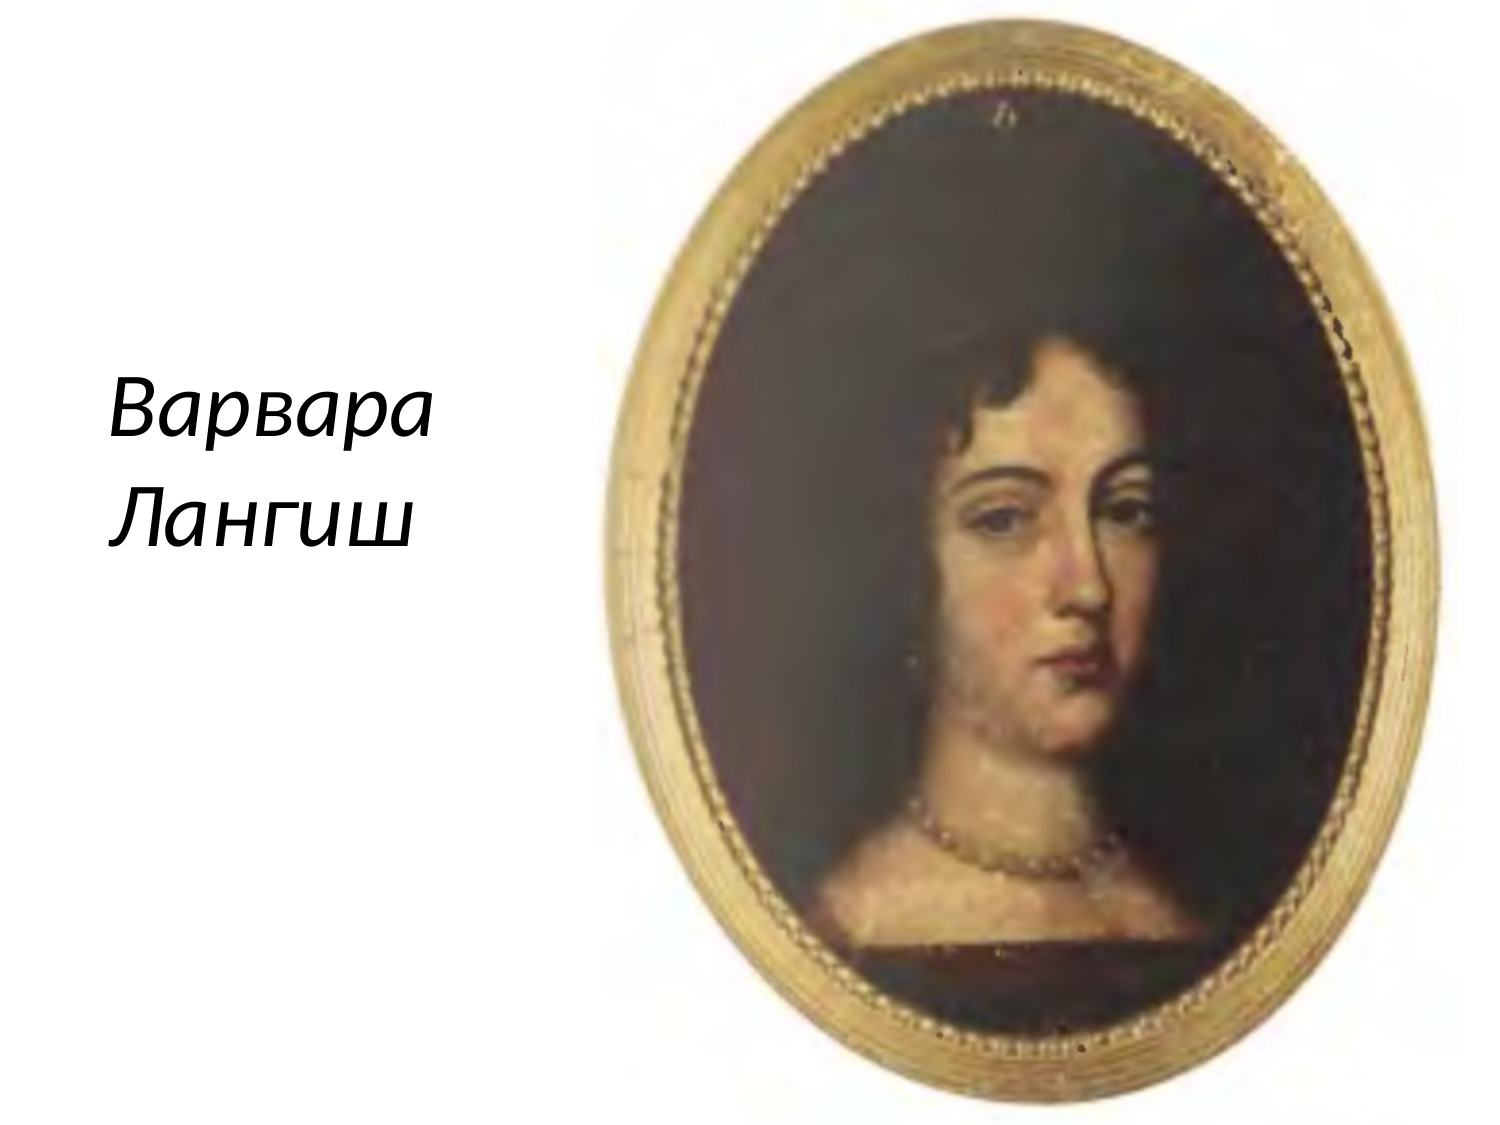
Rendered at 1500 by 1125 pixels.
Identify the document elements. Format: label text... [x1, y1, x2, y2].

title Варвара Лангиш [64, 326, 481, 584]
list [596, 0, 1459, 1125]
